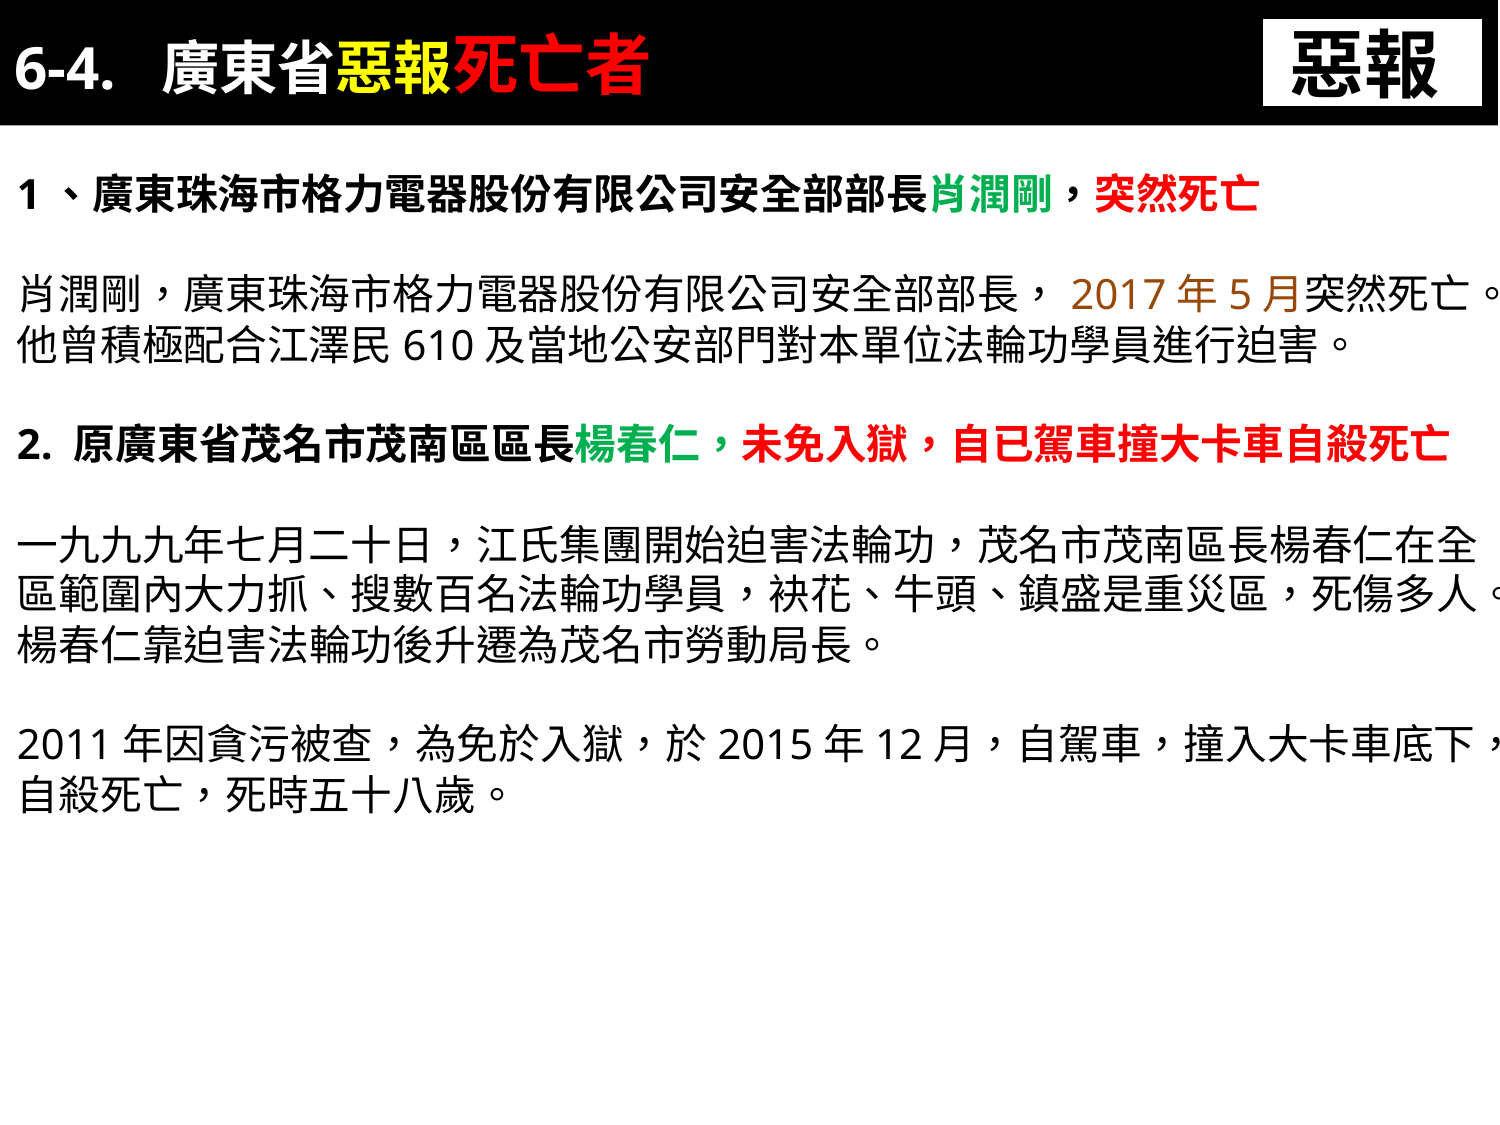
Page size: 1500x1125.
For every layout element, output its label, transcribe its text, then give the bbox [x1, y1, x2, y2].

text_box 惡報 [1259, 14, 1487, 111]
text_box 1、廣東珠海市格力電器股份有限公司安全部部長肖潤剛，突然死亡 肖潤剛，廣東珠海市格力電器股份有限公司安全部部長，2017年5月突然死亡。他曾積極配合江澤民610及當地公安部門對本單位法輪功學員進行迫害。 2. 原廣東省茂名市茂南區區長楊春仁，未免入獄，自已駕車撞大卡車自殺死亡 一九九九年七月二十日，江氏集團開始迫害法輪功，茂名市茂南區長楊春仁在全區範圍內大力抓、搜數百名法輪功學員，袂花、牛頭、鎮盛是重災區，死傷多人。 楊春仁靠迫害法輪功後升遷為茂名市勞動局長。 2011年因貪污被查，為免於入獄，於2015年12月，自駕車，撞入大卡車底下，自殺死亡，死時五十八歲。 [2, 160, 1500, 876]
text_box 6-4. 廣東省惡報死亡者 [0, 0, 1500, 127]
